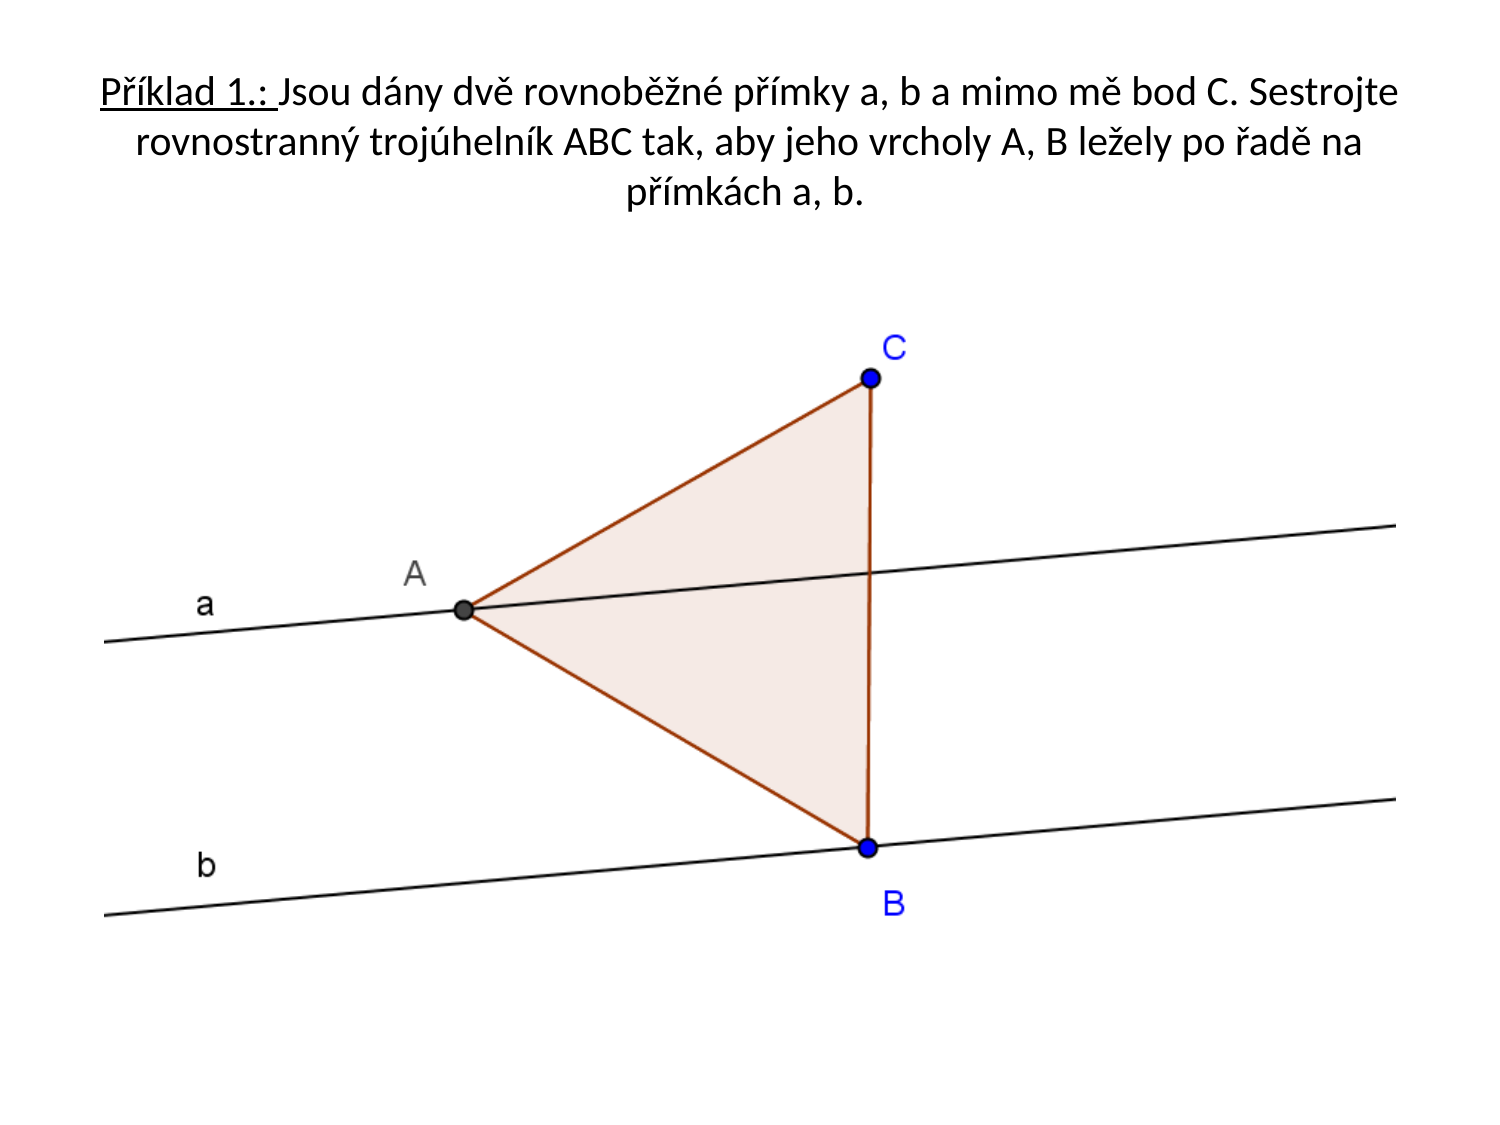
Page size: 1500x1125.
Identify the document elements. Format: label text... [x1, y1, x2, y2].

title Příklad 1.: Jsou dány dvě rovnoběžné přímky a, b a mimo mě bod C. Sestrojte rovnostranný trojúhelník ABC tak, aby jeho vrcholy A, B ležely po řadě na přímkách a, b. [75, 45, 1425, 233]
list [103, 262, 1397, 1006]
